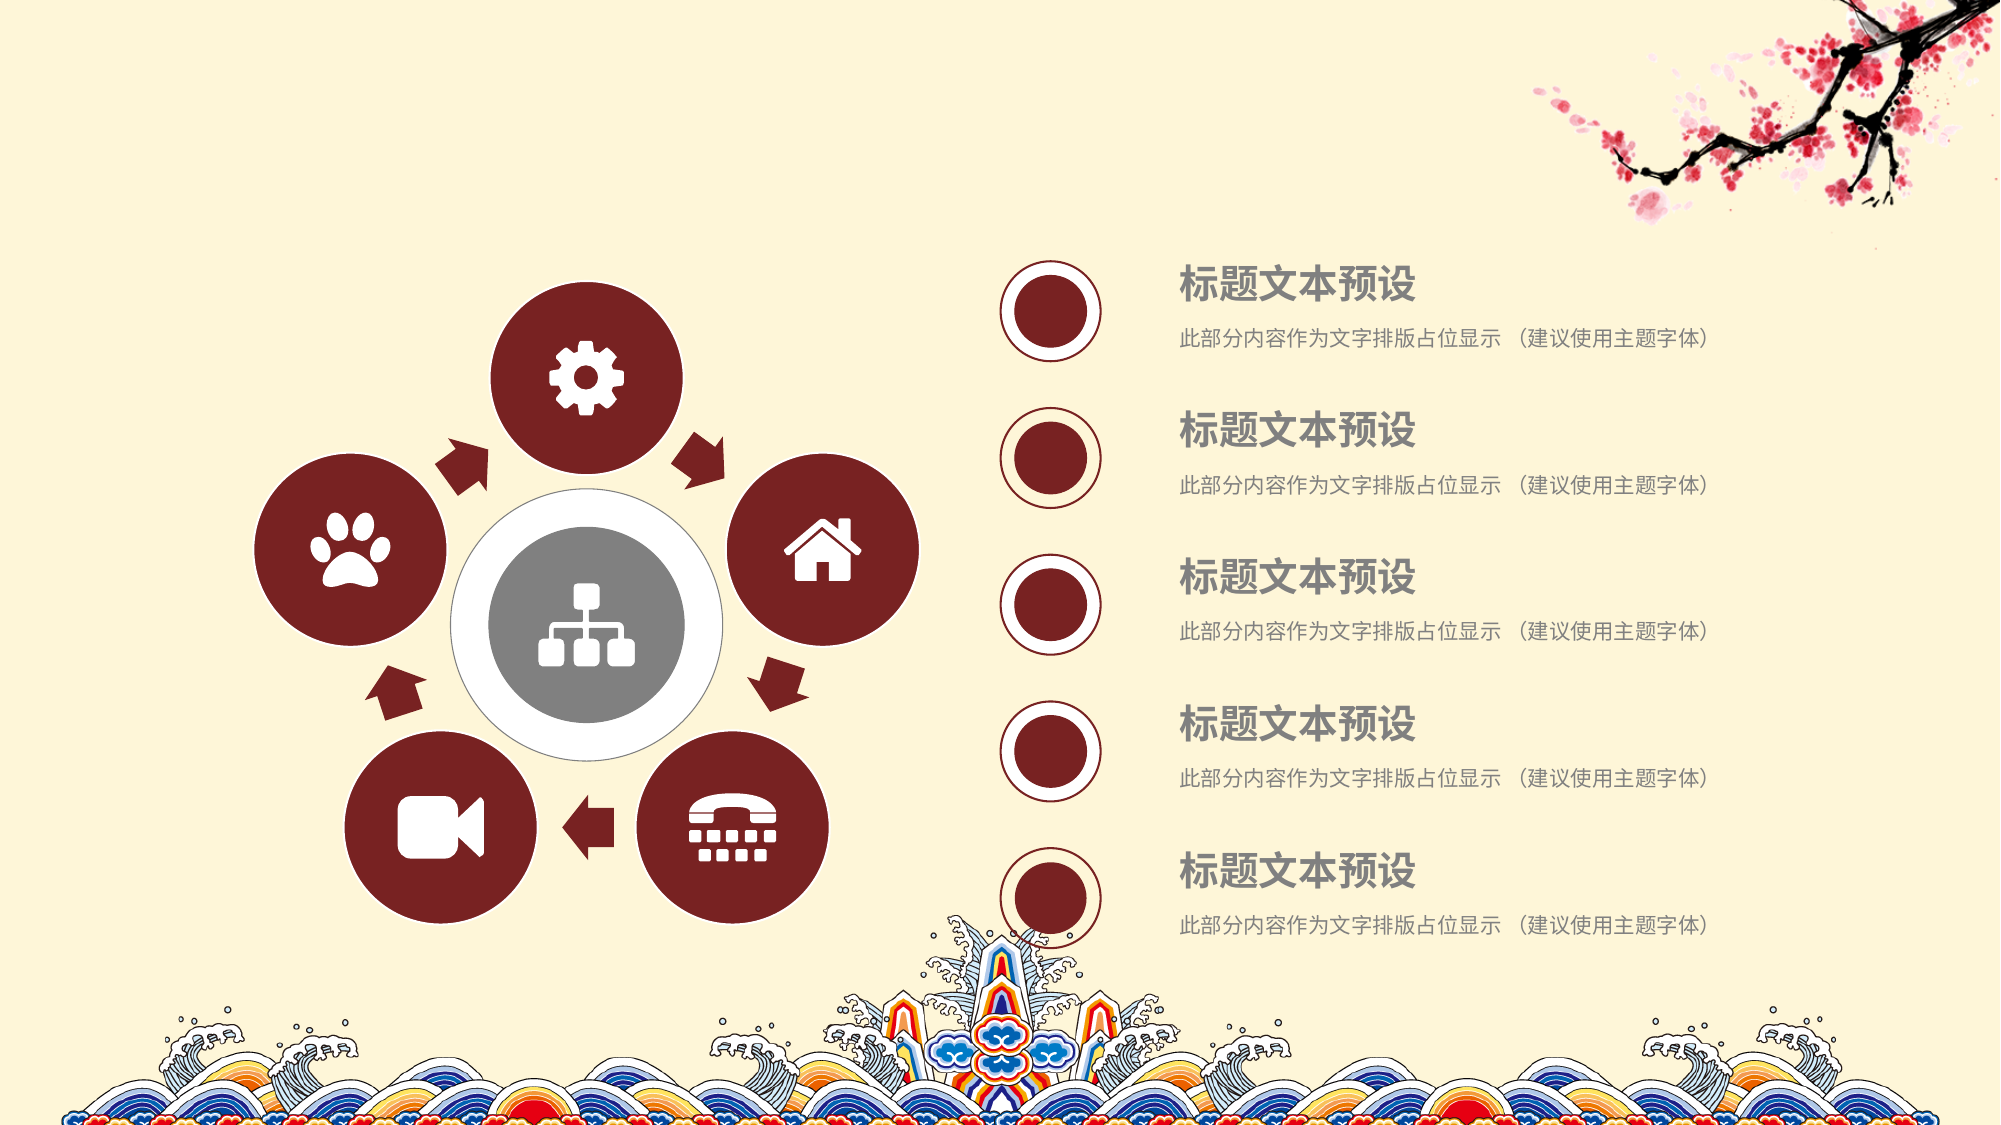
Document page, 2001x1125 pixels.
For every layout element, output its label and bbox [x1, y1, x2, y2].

text_box [1000, 258, 1795, 364]
text_box [1000, 845, 1795, 951]
picture [0, 915, 2000, 1125]
text_box [1000, 552, 1795, 658]
picture [1530, 0, 2000, 250]
text_box [253, 280, 920, 925]
text_box [1000, 698, 1795, 805]
text_box [1000, 405, 1795, 511]
